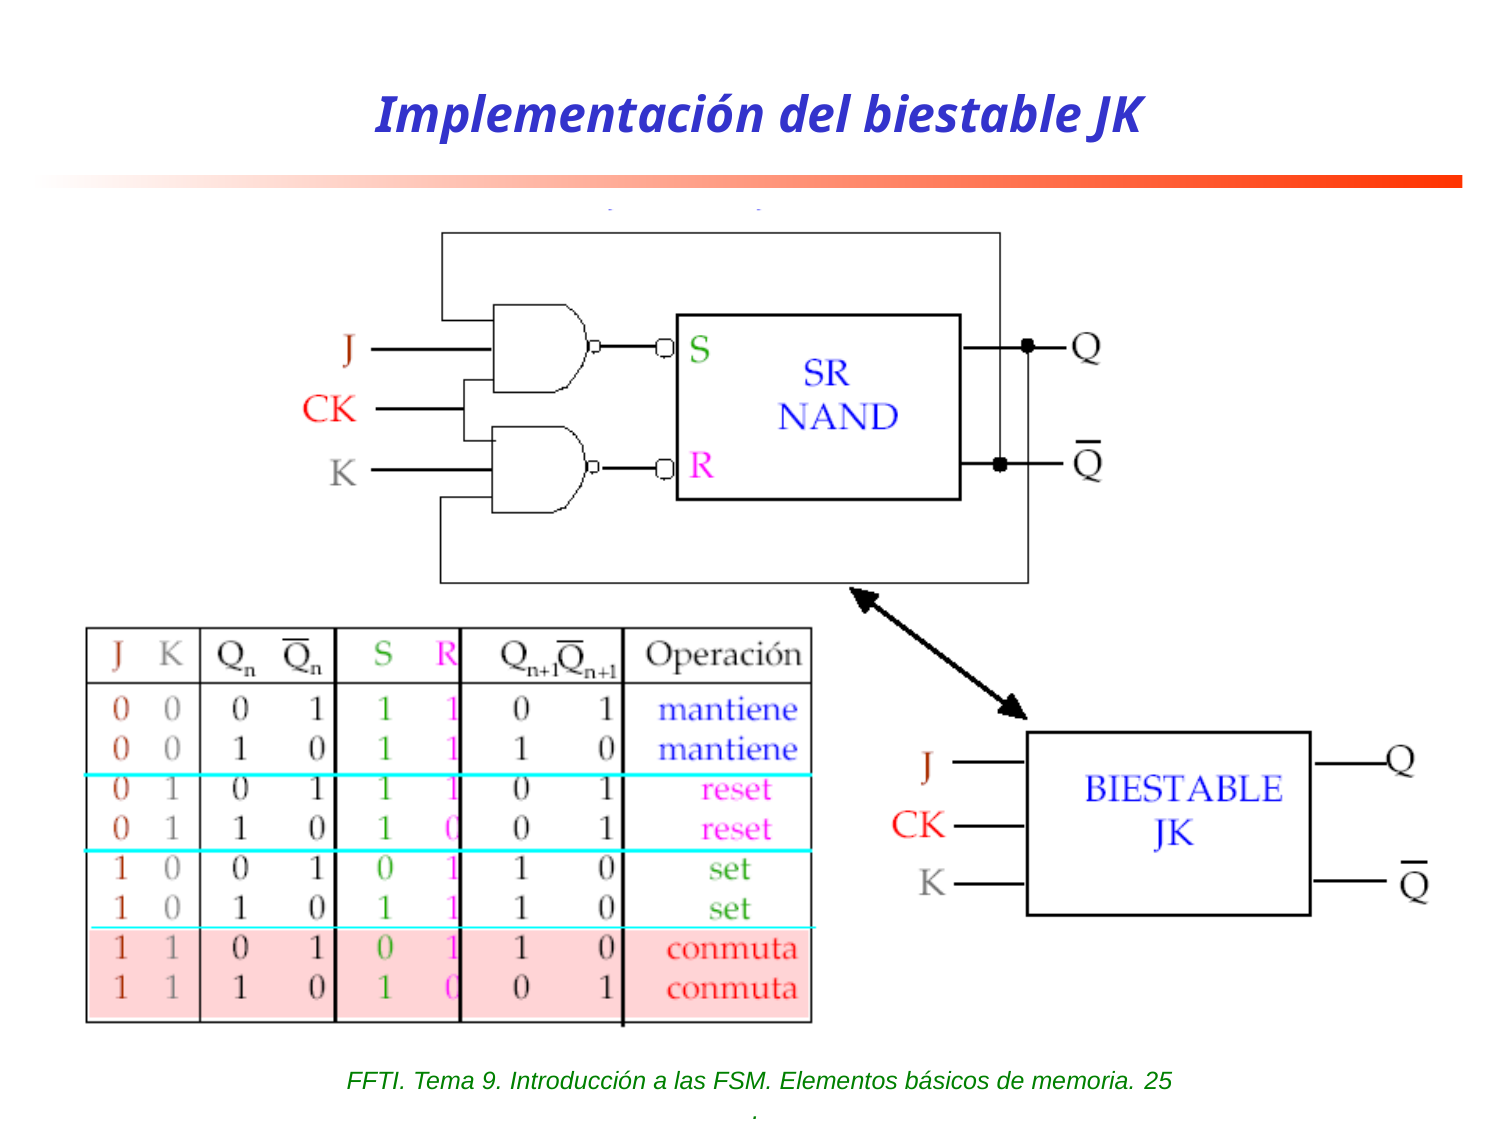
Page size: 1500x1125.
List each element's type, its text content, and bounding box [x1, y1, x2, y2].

title Implementación del biestable JK [68, 49, 1451, 176]
picture [68, 209, 1460, 1035]
footer FFTI. Tema 9. Introducción a las FSM. Elementos básicos de memoria. 25 . [68, 1056, 1451, 1103]
